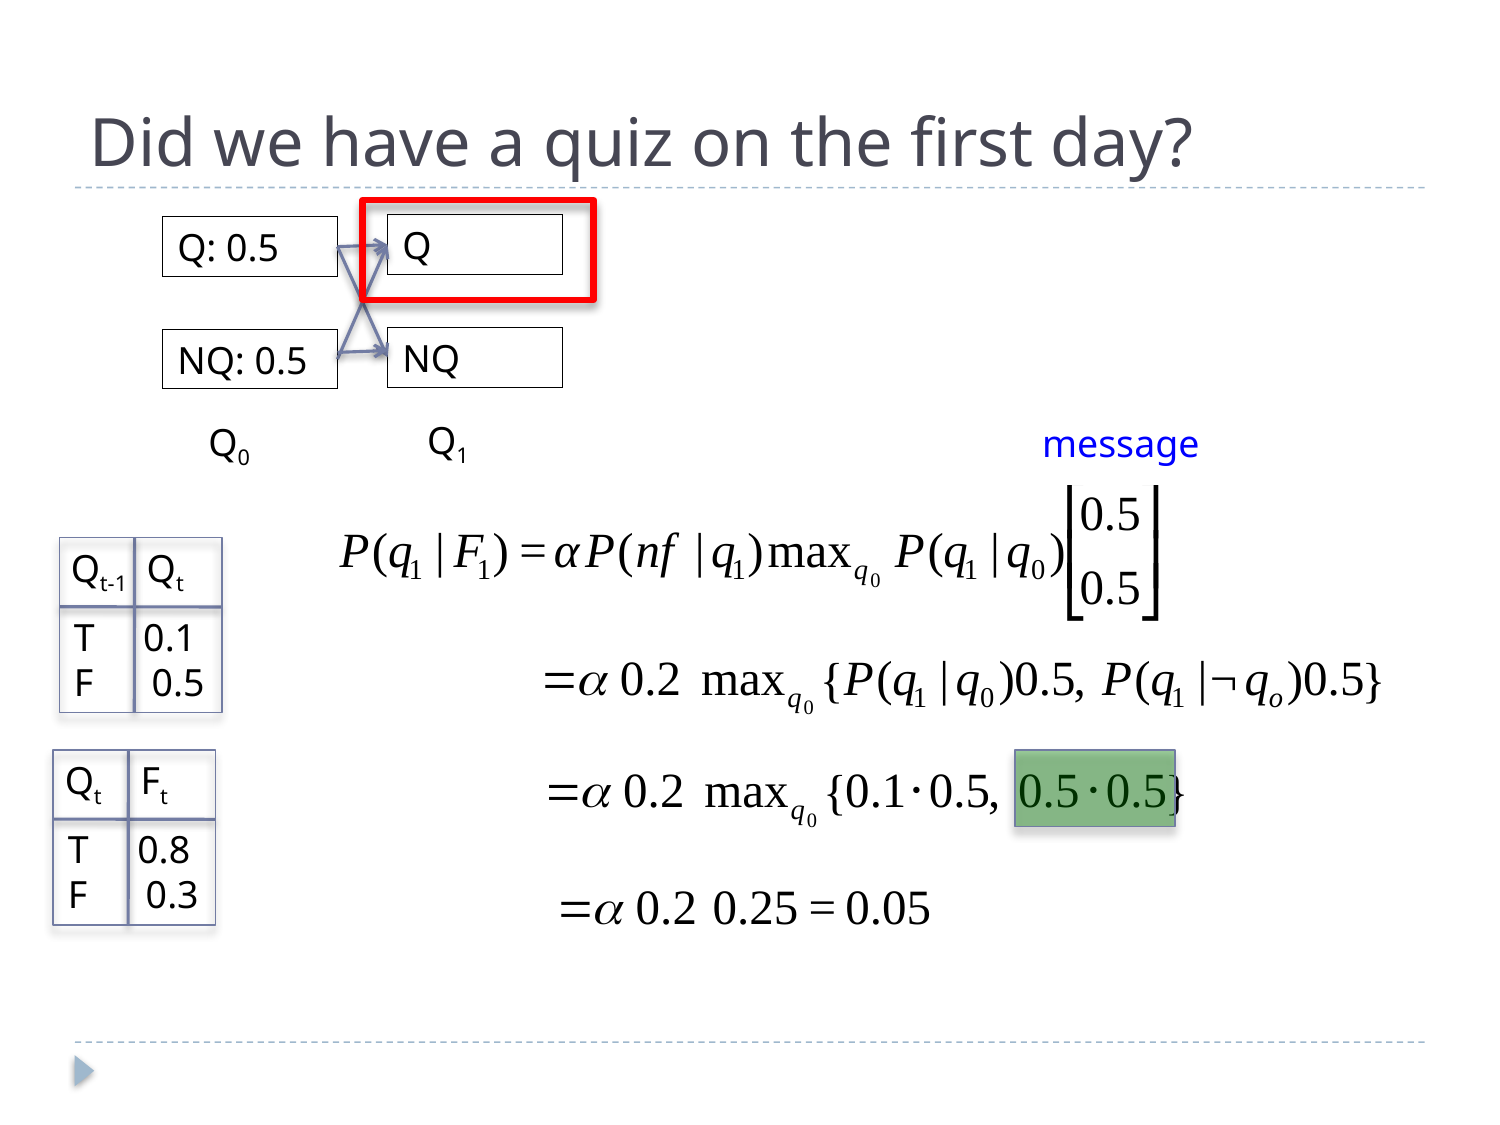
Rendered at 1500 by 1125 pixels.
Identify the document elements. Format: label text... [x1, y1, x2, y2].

title Did we have a quiz on the first day? [75, 24, 1425, 188]
text_box NQ: 0.5 [162, 329, 338, 389]
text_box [537, 762, 1191, 833]
text_box [1014, 749, 1176, 762]
text_box Q1 [412, 409, 594, 476]
text_box NQ [387, 327, 563, 388]
text_box [362, 199, 594, 301]
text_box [49, 749, 216, 926]
text_box Q0 [193, 411, 375, 478]
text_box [337, 245, 388, 350]
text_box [549, 887, 934, 929]
text_box message [1027, 412, 1250, 473]
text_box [533, 649, 1388, 720]
text_box Q: 0.5 [162, 216, 338, 277]
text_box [331, 485, 1161, 626]
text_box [55, 537, 388, 713]
